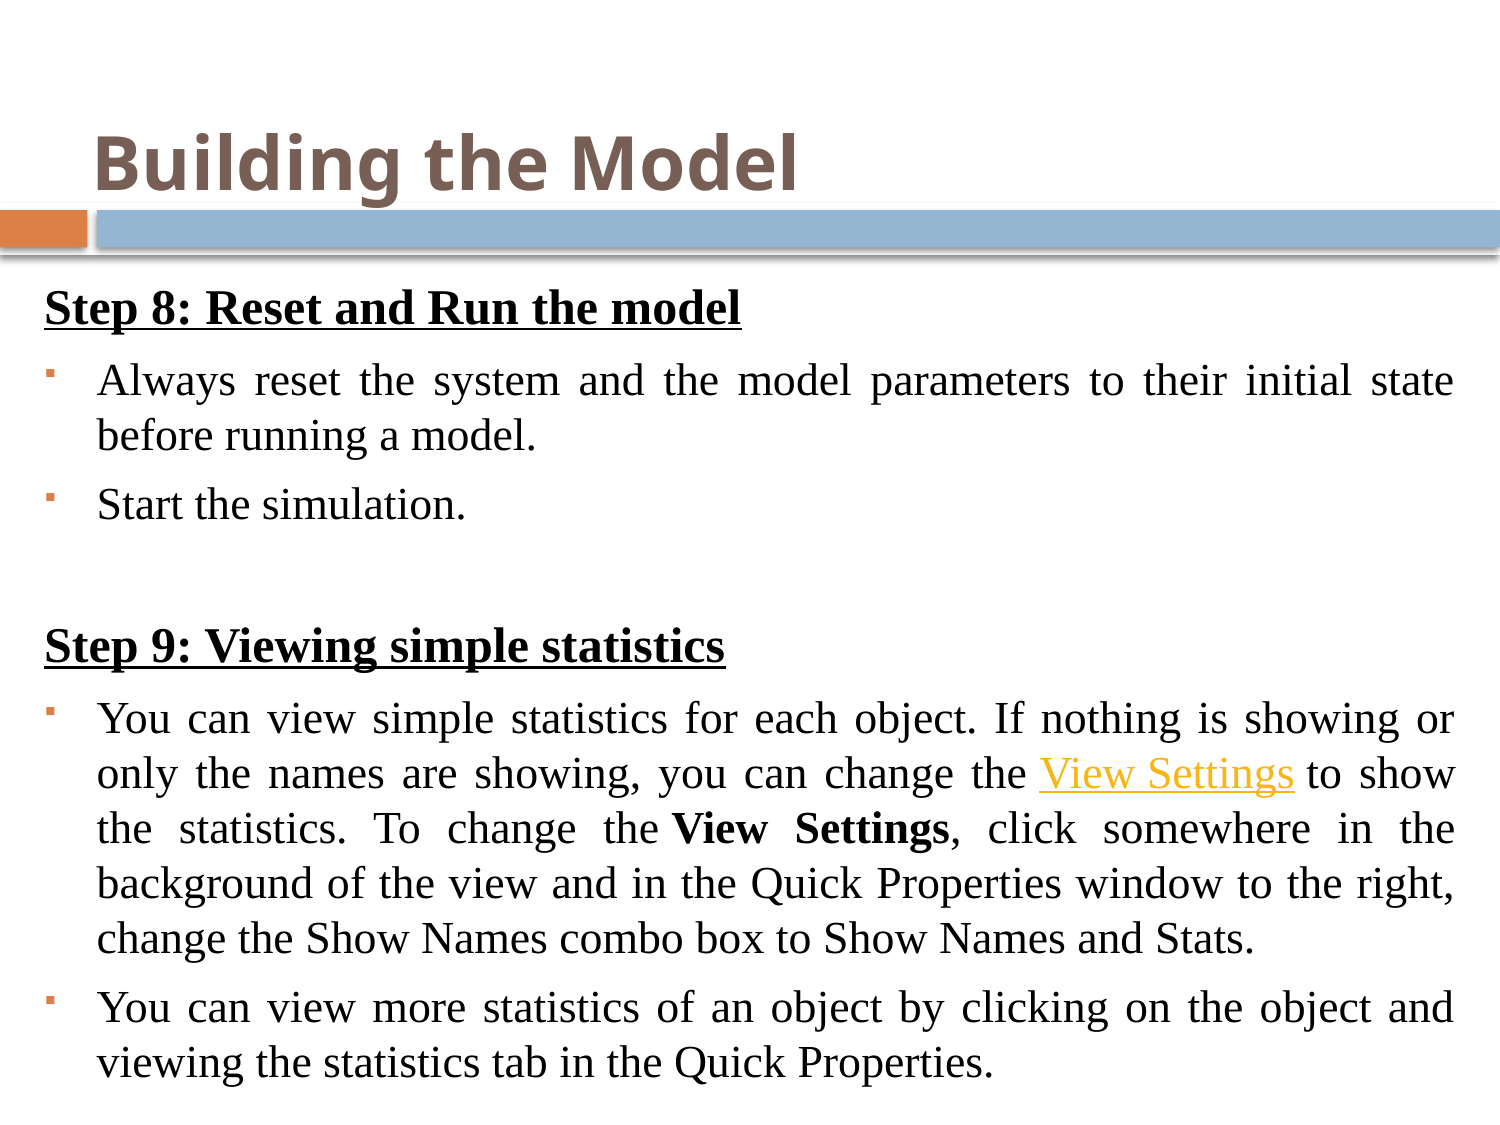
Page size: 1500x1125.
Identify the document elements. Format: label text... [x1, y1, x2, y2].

list Step 8: Reset and Run the model Always reset the system and the model parameters to their initial state before running a model. Start the simulation. Step 9: Viewing simple statistics You can view simple statistics for each object. If nothing is showing or only the names are showing, you can change the View Settings to show the statistics. To change the View Settings, click somewhere in the background of the view and in the Quick Properties window to the right, change the Show Names combo box to Show Names and Stats. You can view more statistics of an object by clicking on the object and viewing the statistics tab in the Quick Properties. [29, 267, 1471, 1106]
title Building the Model [76, 77, 1500, 244]
